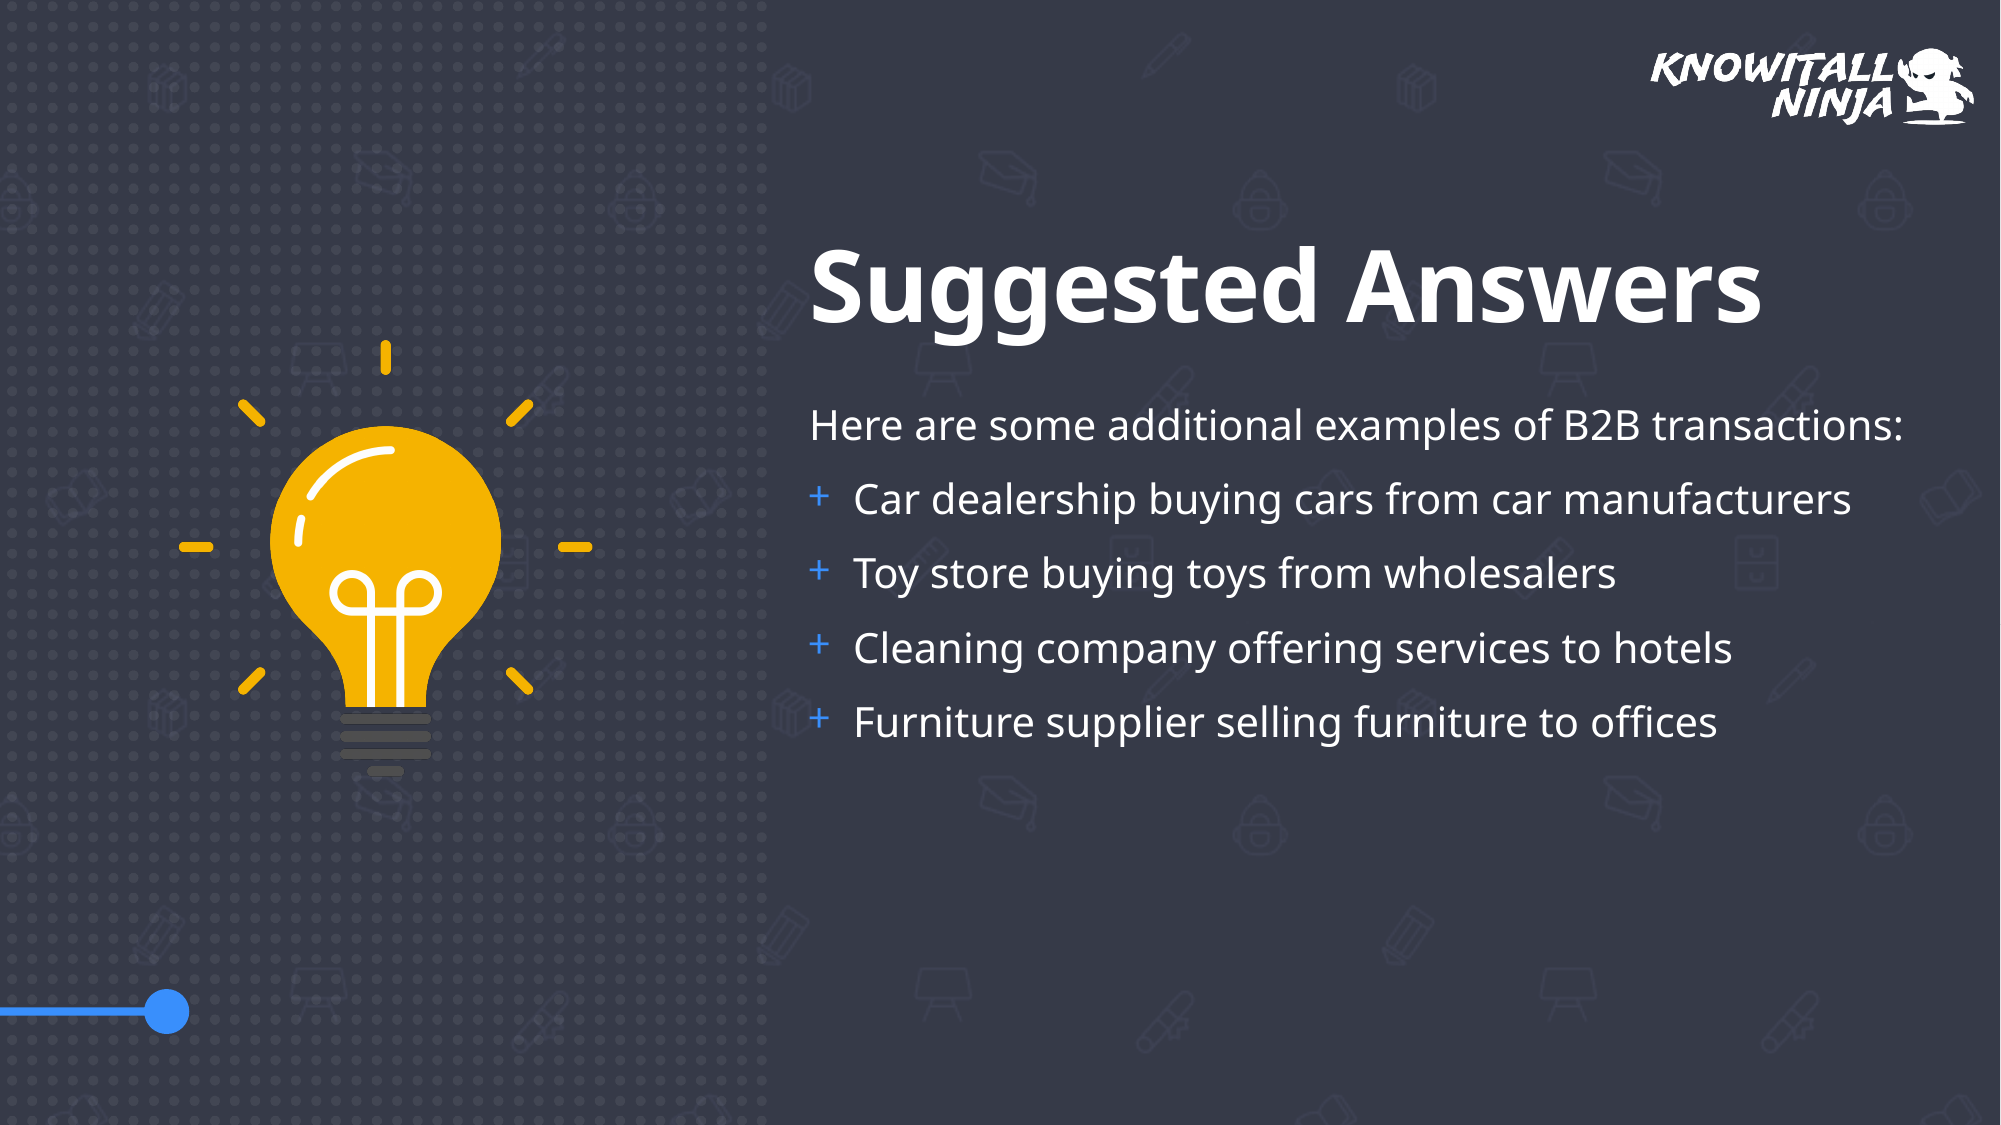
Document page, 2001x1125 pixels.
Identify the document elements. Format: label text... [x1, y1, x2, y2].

list Here are some additional examples of B2B transactions: Car dealership buying cars from car manufacturers Toy store buying toys from wholesalers Cleaning company offering services to hotels Furniture supplier selling furniture to offices [794, 397, 1928, 1090]
picture [0, 0, 2001, 1125]
title Suggested Answers [794, 125, 1928, 351]
